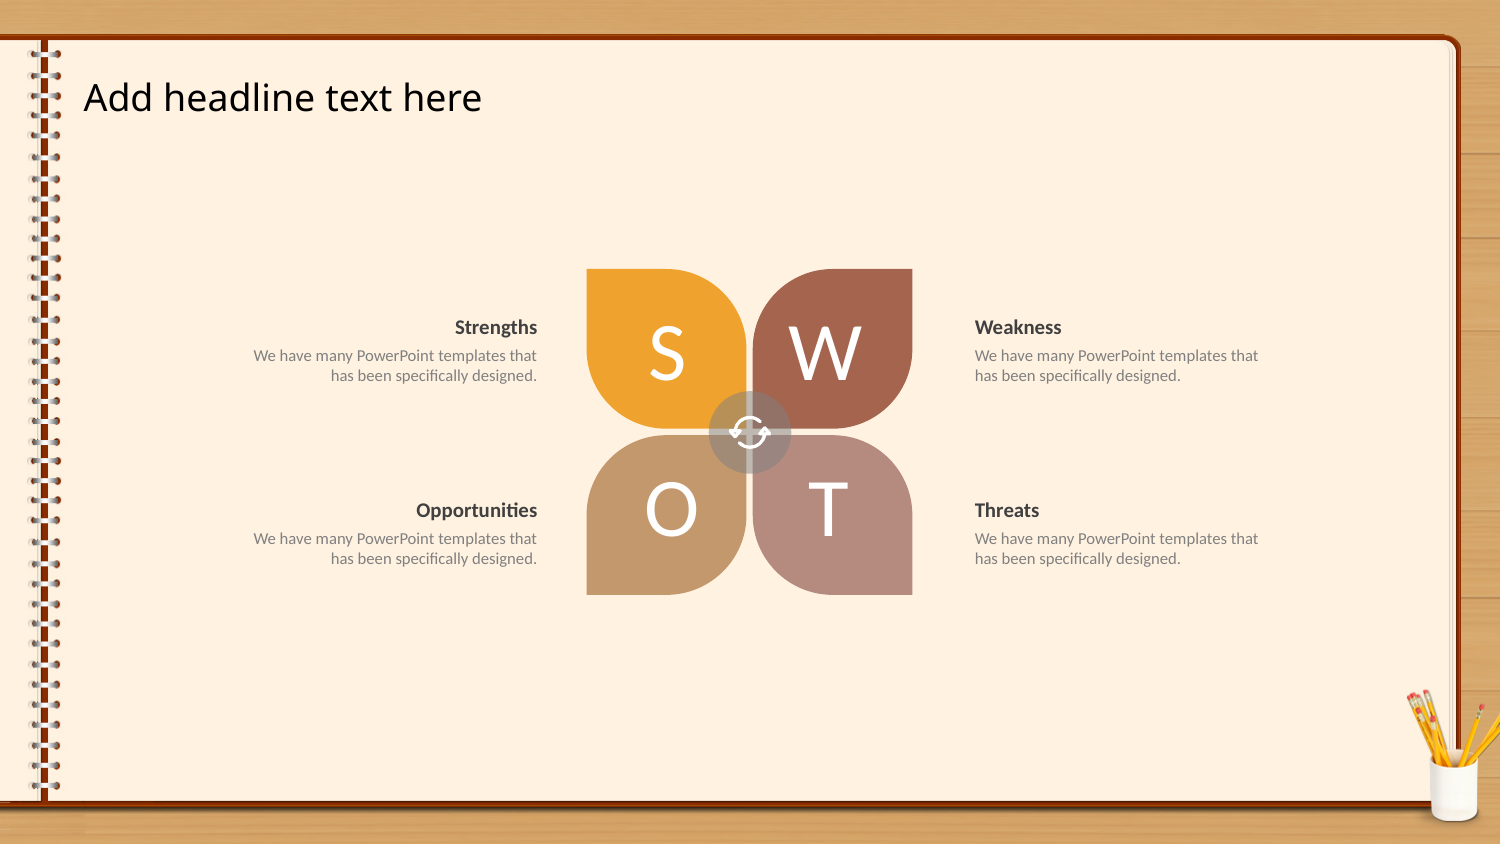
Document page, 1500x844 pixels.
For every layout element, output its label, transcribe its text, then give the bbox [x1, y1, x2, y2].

text_box [586, 268, 747, 429]
text_box Threats We have many PowerPoint templates that has been specifically designed. [974, 491, 1282, 568]
text_box Weakness We have many PowerPoint templates that has been specifically designed. [974, 308, 1282, 385]
text_box Strengths We have many PowerPoint templates that has been specifically designed. [230, 308, 538, 385]
text_box Add headline text here [83, 74, 604, 120]
text_box [728, 415, 762, 439]
text_box Opportunities We have many PowerPoint templates that has been specifically designed. [230, 491, 538, 568]
picture [0, 0, 1500, 844]
text_box [752, 268, 913, 429]
text_box [752, 435, 913, 595]
text_box S [648, 296, 688, 397]
text_box [706, 389, 794, 476]
text_box W [788, 296, 863, 397]
text_box T [808, 452, 850, 553]
text_box [586, 435, 747, 595]
text_box O [644, 452, 700, 553]
text_box [738, 426, 771, 449]
